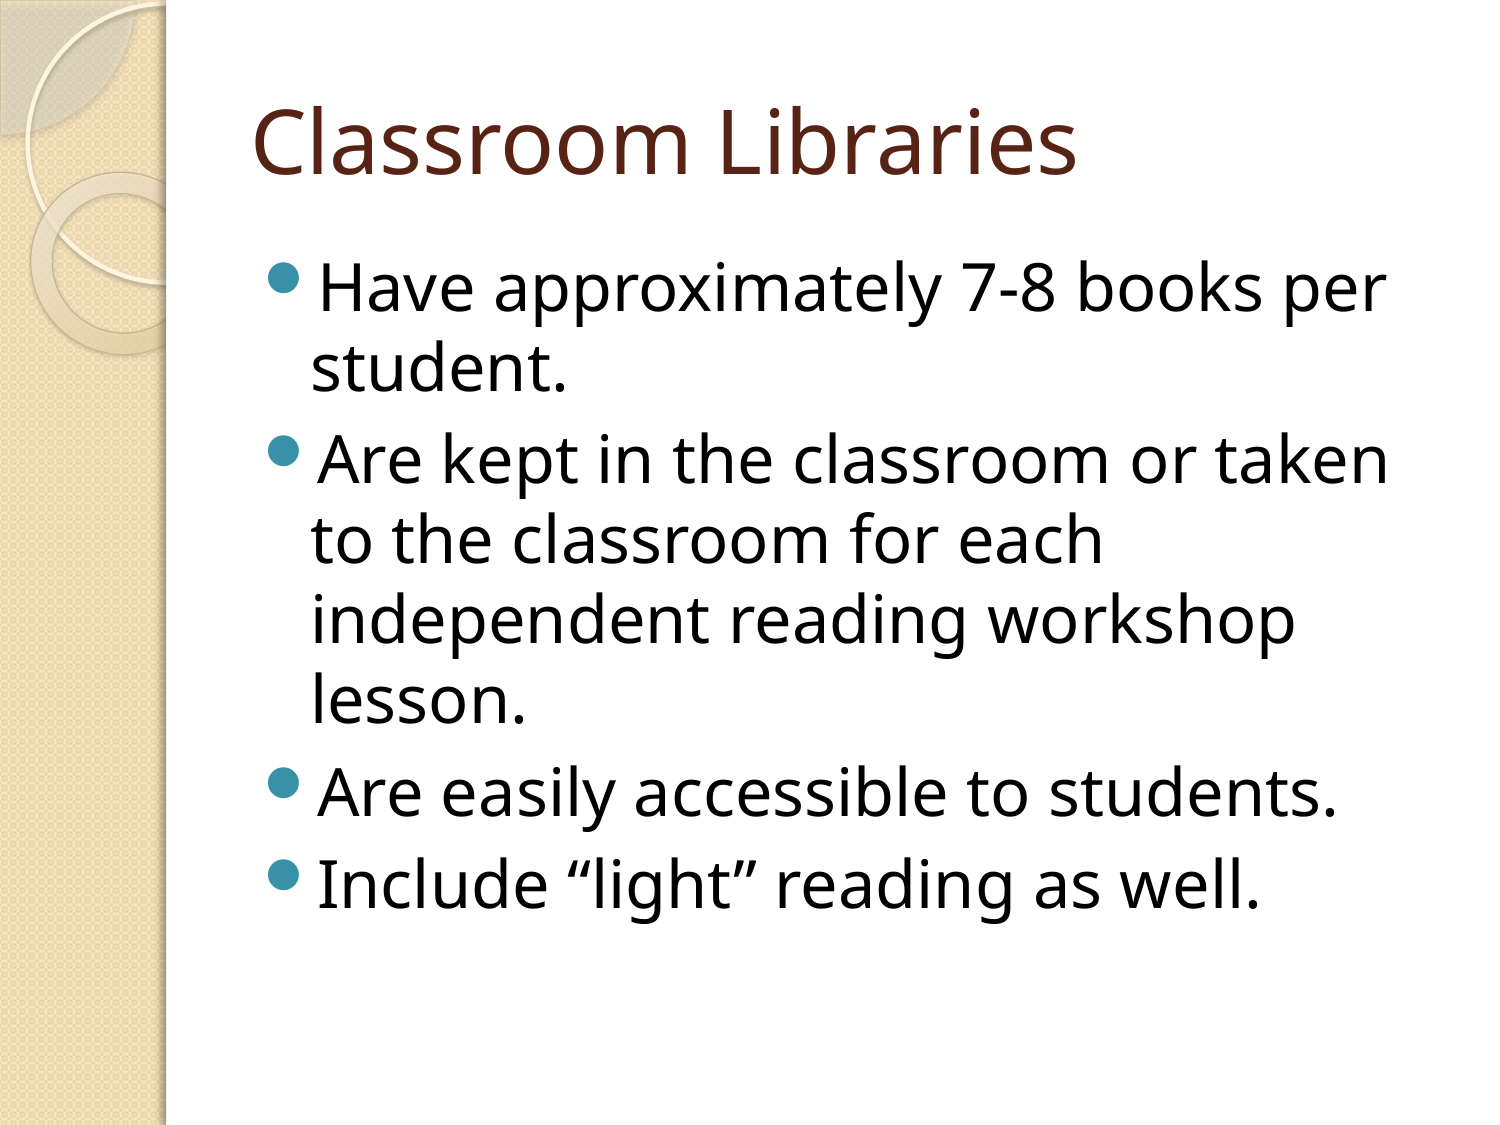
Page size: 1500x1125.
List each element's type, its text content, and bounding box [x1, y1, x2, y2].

title Classroom Libraries [235, 45, 1466, 233]
list Have approximately 7-8 books per student. Are kept in the classroom or taken to the classroom for each independent reading workshop lesson. Are easily accessible to students. Include “light” reading as well. [235, 237, 1466, 1025]
